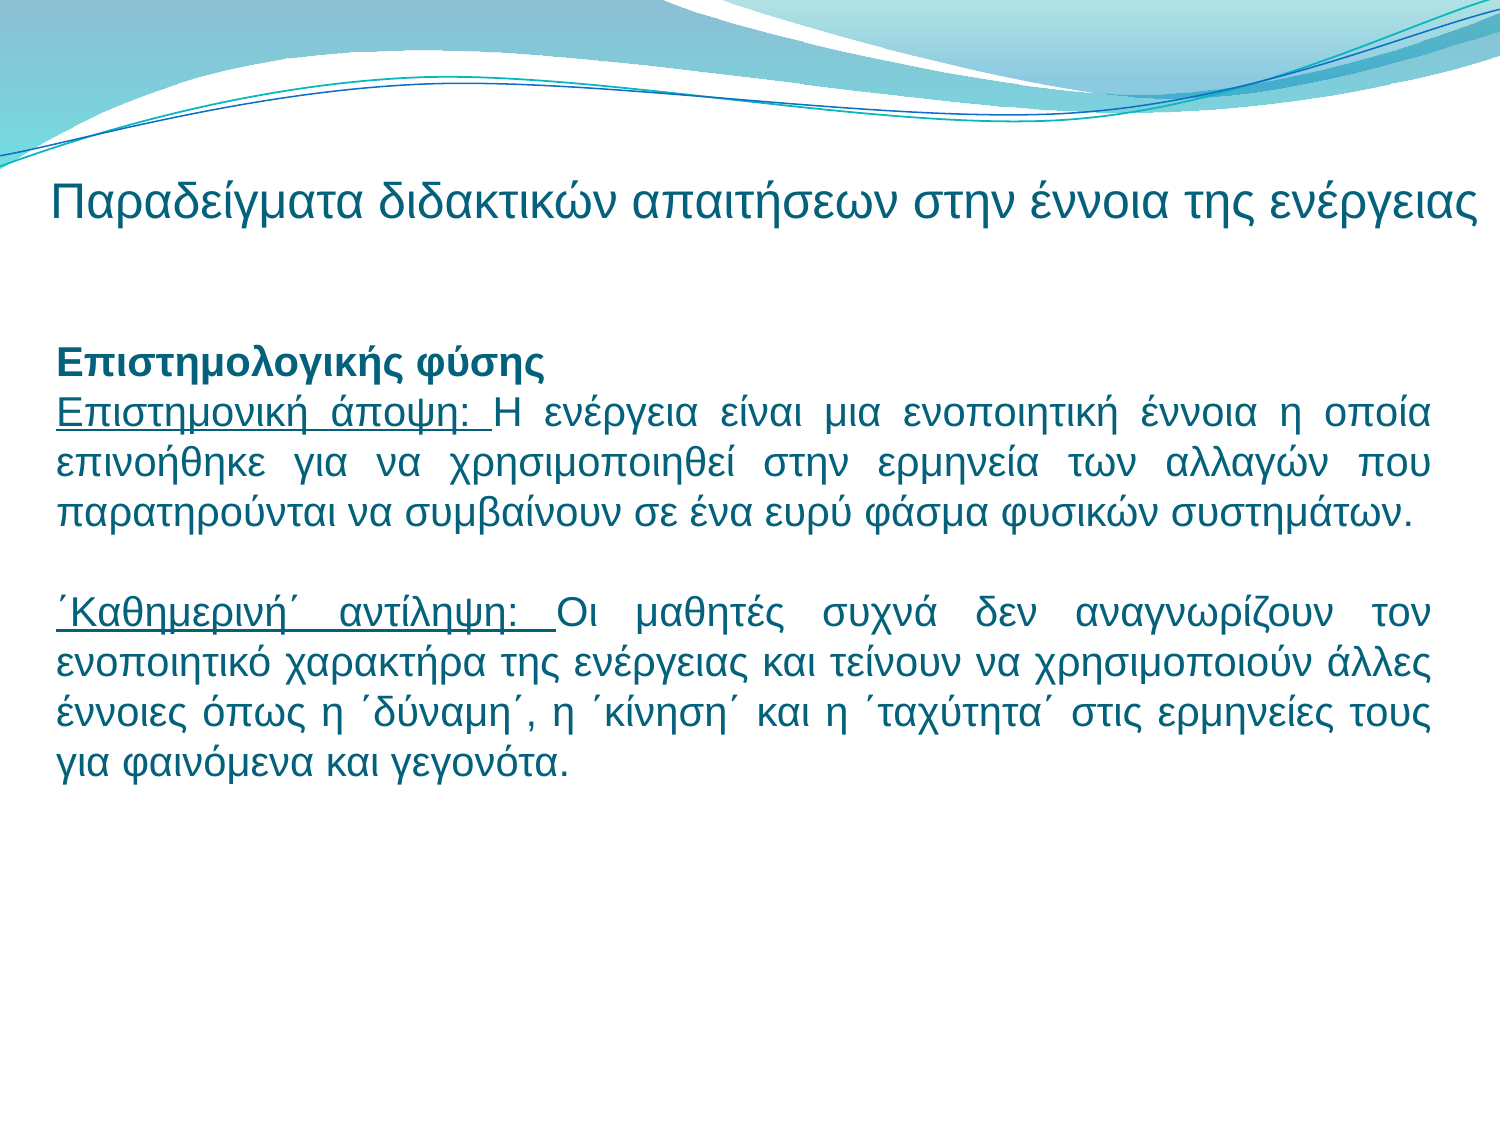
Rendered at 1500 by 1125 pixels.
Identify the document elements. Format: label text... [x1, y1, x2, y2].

text_box Παραδείγματα διδακτικών απαιτήσεων στην έννοια της ενέργειας [29, 160, 1500, 236]
text_box Επιστημολογικής φύσης Επιστημονική άποψη: Η ενέργεια είναι μια ενοποιητική έννοια η οποία επινοήθηκε για να χρησιμοποιηθεί στην ερμηνεία των αλλαγών που παρατηρούνται να συμβαίνουν σε ένα ευρύ φάσμα φυσικών συστημάτων. ΄Καθημερινή΄ αντίληψη: Οι μαθητές συχνά δεν αναγνωρίζουν τον ενοποιητικό χαρακτήρα της ενέργειας και τείνουν να χρησιμοποιούν άλλες έννοιες όπως η ΄δύναμη΄, η ΄κίνηση΄ και η ΄ταχύτητα΄ στις ερμηνείες τους για φαινόμενα και γεγονότα. [41, 302, 1447, 843]
